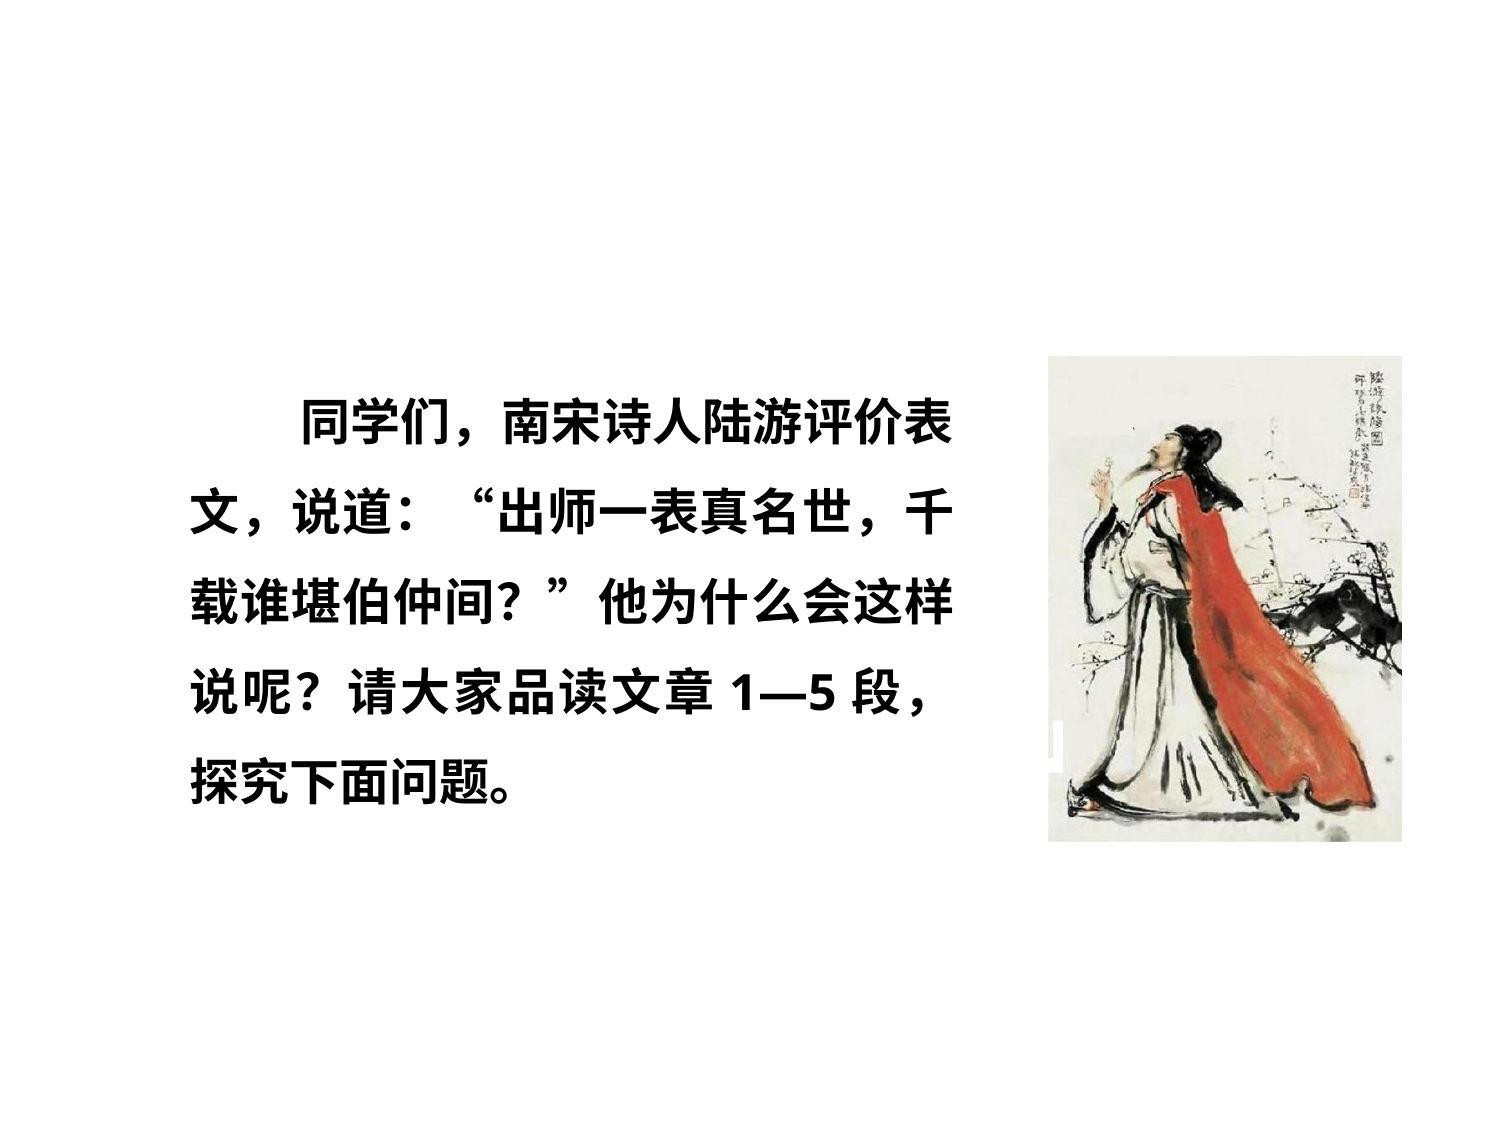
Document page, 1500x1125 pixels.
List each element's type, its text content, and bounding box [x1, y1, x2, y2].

text_box 同学们，南宋诗人陆游评价表文，说道：“出师一表真名世，千载谁堪伯仲间？”他为什么会这样说呢？请大家品读文章1—5段，探究下面问题。 [174, 352, 969, 818]
picture [1048, 355, 1402, 842]
